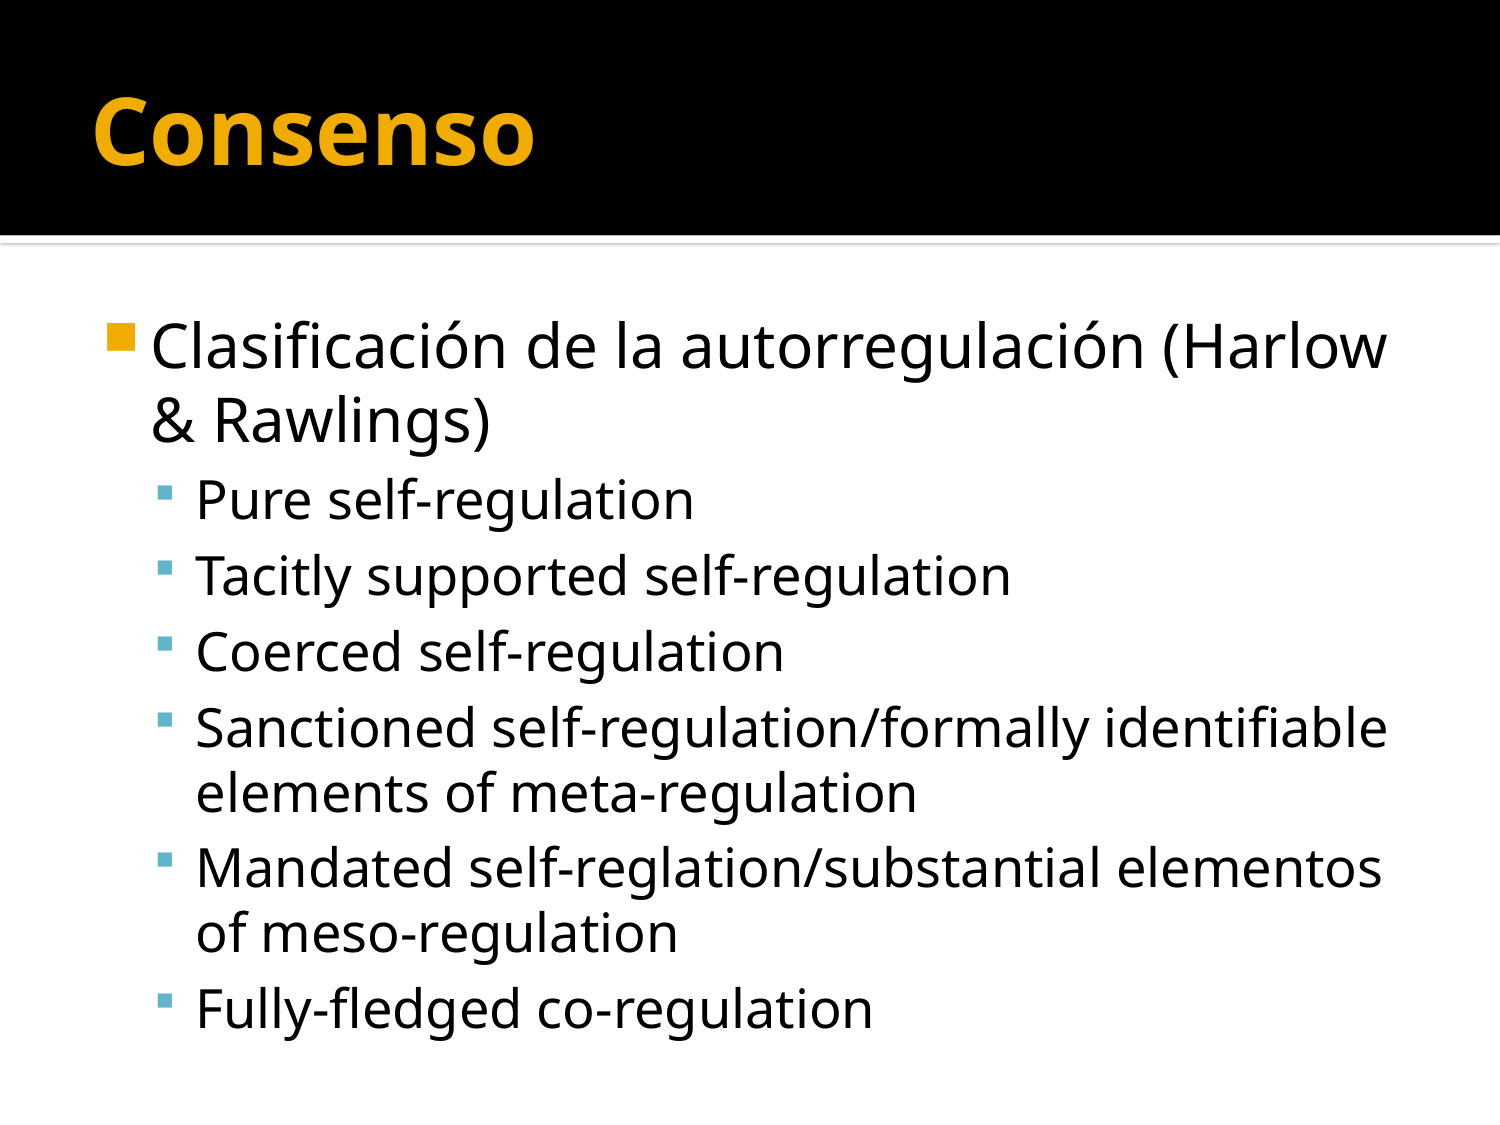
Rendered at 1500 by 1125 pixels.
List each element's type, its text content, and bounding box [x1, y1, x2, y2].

list Clasificación de la autorregulación (Harlow & Rawlings) Pure self-regulation Tacitly supported self-regulation Coerced self-regulation Sanctioned self-regulation/formally identifiable elements of meta-regulation Mandated self-reglation/substantial elementos of meso-regulation Fully-fledged co-regulation [75, 291, 1425, 1050]
title Consenso [75, 25, 1425, 231]
